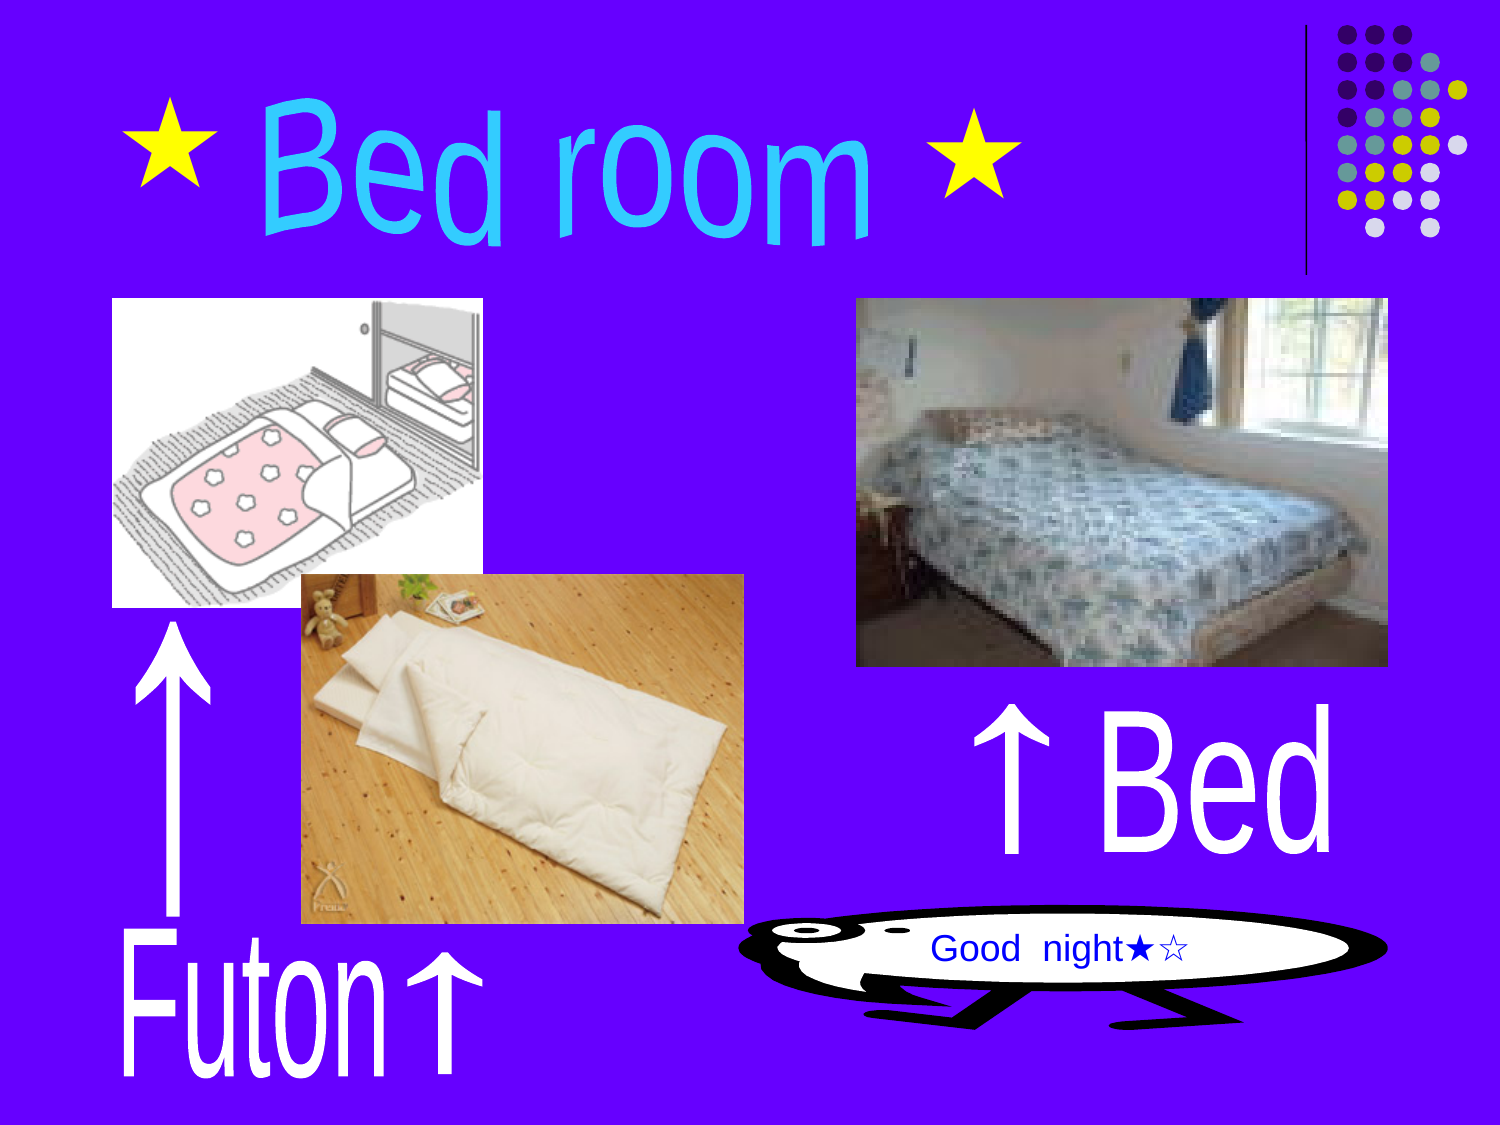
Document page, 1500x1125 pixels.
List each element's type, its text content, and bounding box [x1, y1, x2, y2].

text_box ★ [903, 66, 1117, 232]
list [300, 574, 745, 925]
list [111, 297, 483, 608]
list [855, 297, 1388, 667]
text_box ★ [100, 54, 290, 220]
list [737, 904, 1388, 1031]
